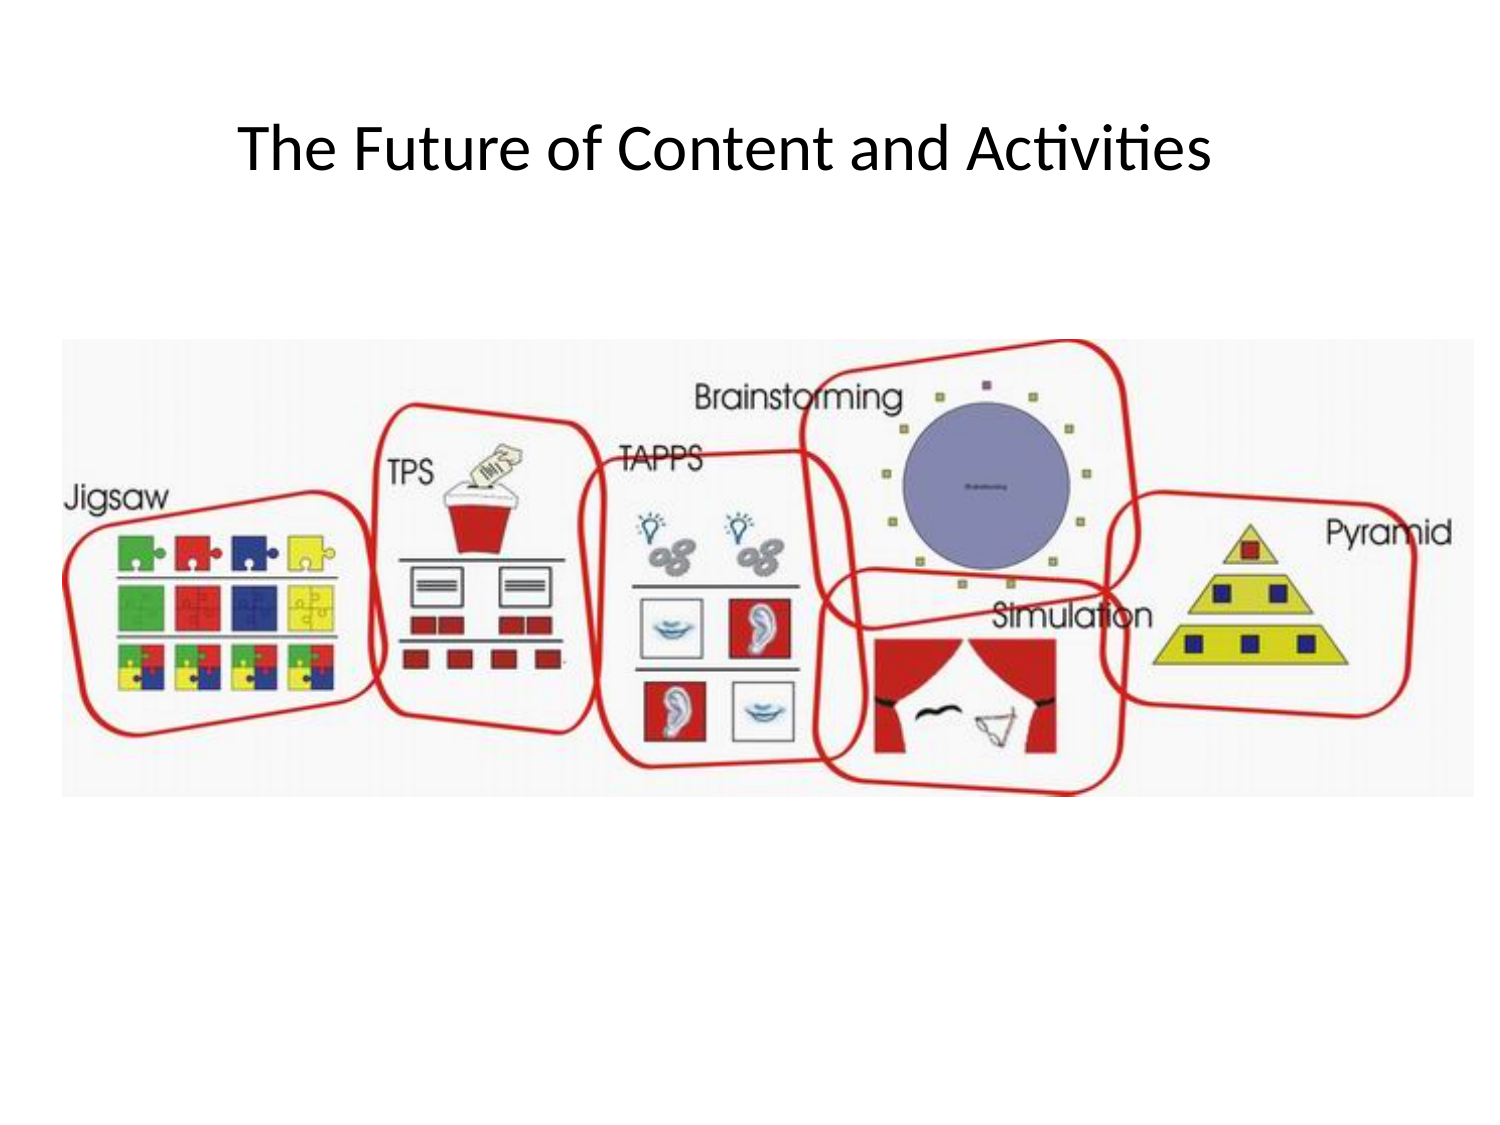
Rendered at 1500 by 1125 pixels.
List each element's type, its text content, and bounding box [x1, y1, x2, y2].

picture [62, 339, 1474, 798]
title The Future of Content and Activities [50, 50, 1400, 238]
